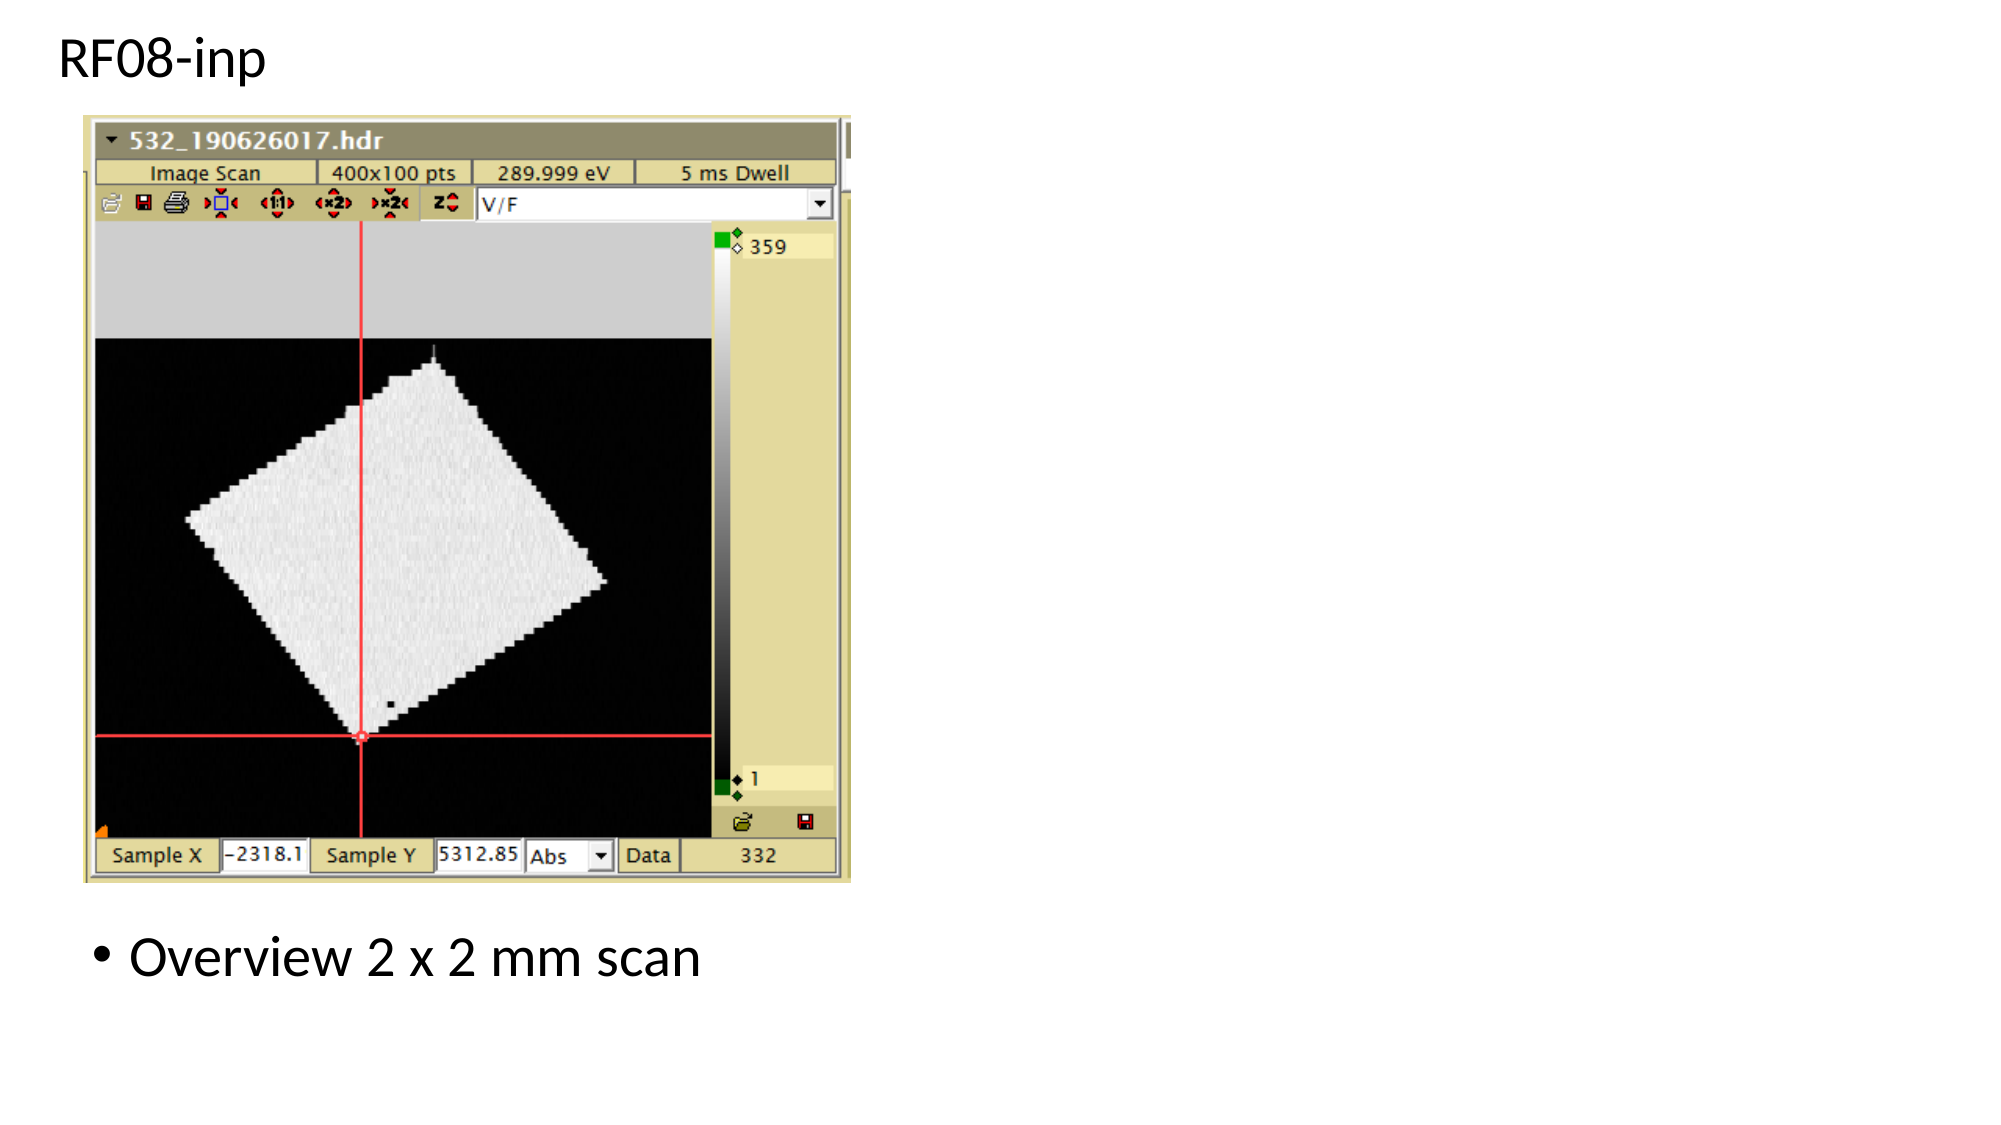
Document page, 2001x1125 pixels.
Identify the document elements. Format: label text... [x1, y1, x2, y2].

list Overview 2 x 2 mm scan [76, 918, 876, 1041]
text_box RF08-inp [43, 19, 310, 128]
picture [83, 115, 851, 884]
